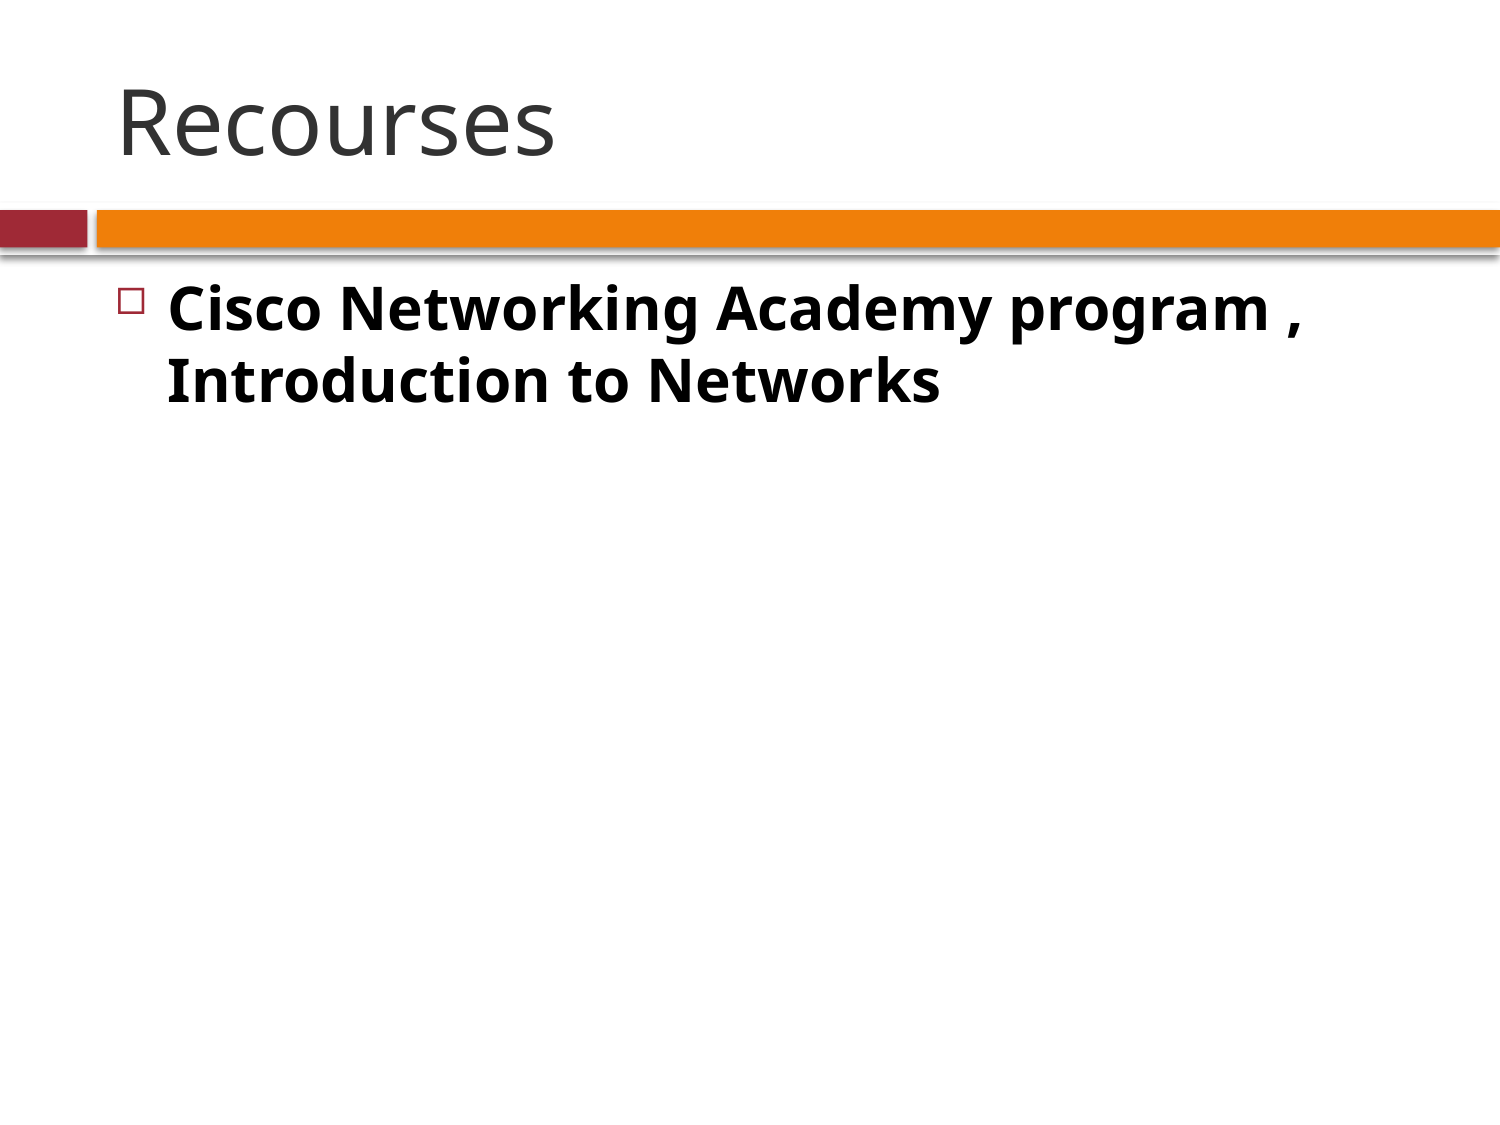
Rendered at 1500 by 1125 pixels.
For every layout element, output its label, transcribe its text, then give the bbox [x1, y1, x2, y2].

list Cisco Networking Academy program , Introduction to Networks [100, 262, 1438, 1000]
title Recourses [100, 37, 1438, 200]
